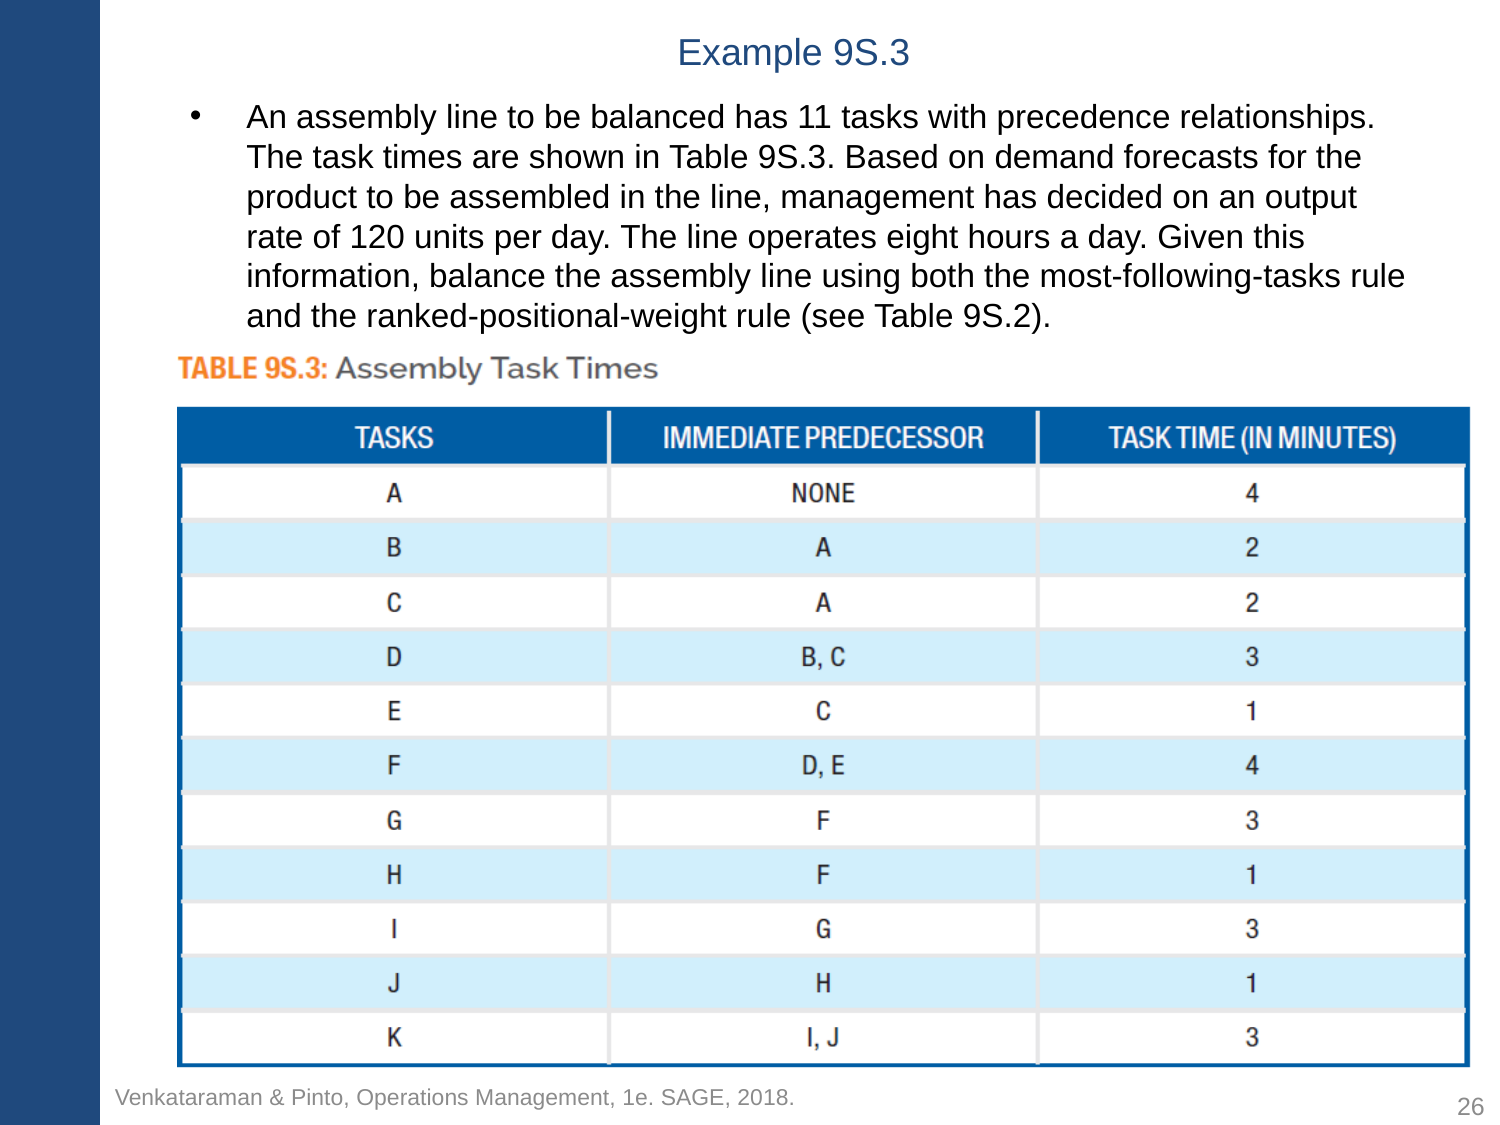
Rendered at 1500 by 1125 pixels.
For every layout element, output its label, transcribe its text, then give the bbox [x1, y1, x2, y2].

slide_number 26 [1425, 1084, 1500, 1125]
footer Venkataraman & Pinto, Operations Management, 1e. SAGE, 2018. [99, 1074, 1250, 1125]
picture [177, 349, 1480, 1076]
title Example 9S.3 [162, 0, 1425, 100]
list An assembly line to be balanced has 11 tasks with precedence relationships. The task times are shown in Table 9S.3. Based on demand forecasts for the product to be assembled in the line, management has decided on an output rate of 120 units per day. The line operates eight hours a day. Given this information, balance the assembly line using both the most-following-tasks rule and the ranked-positional-weight rule (see Table 9S.2). [174, 87, 1438, 351]
